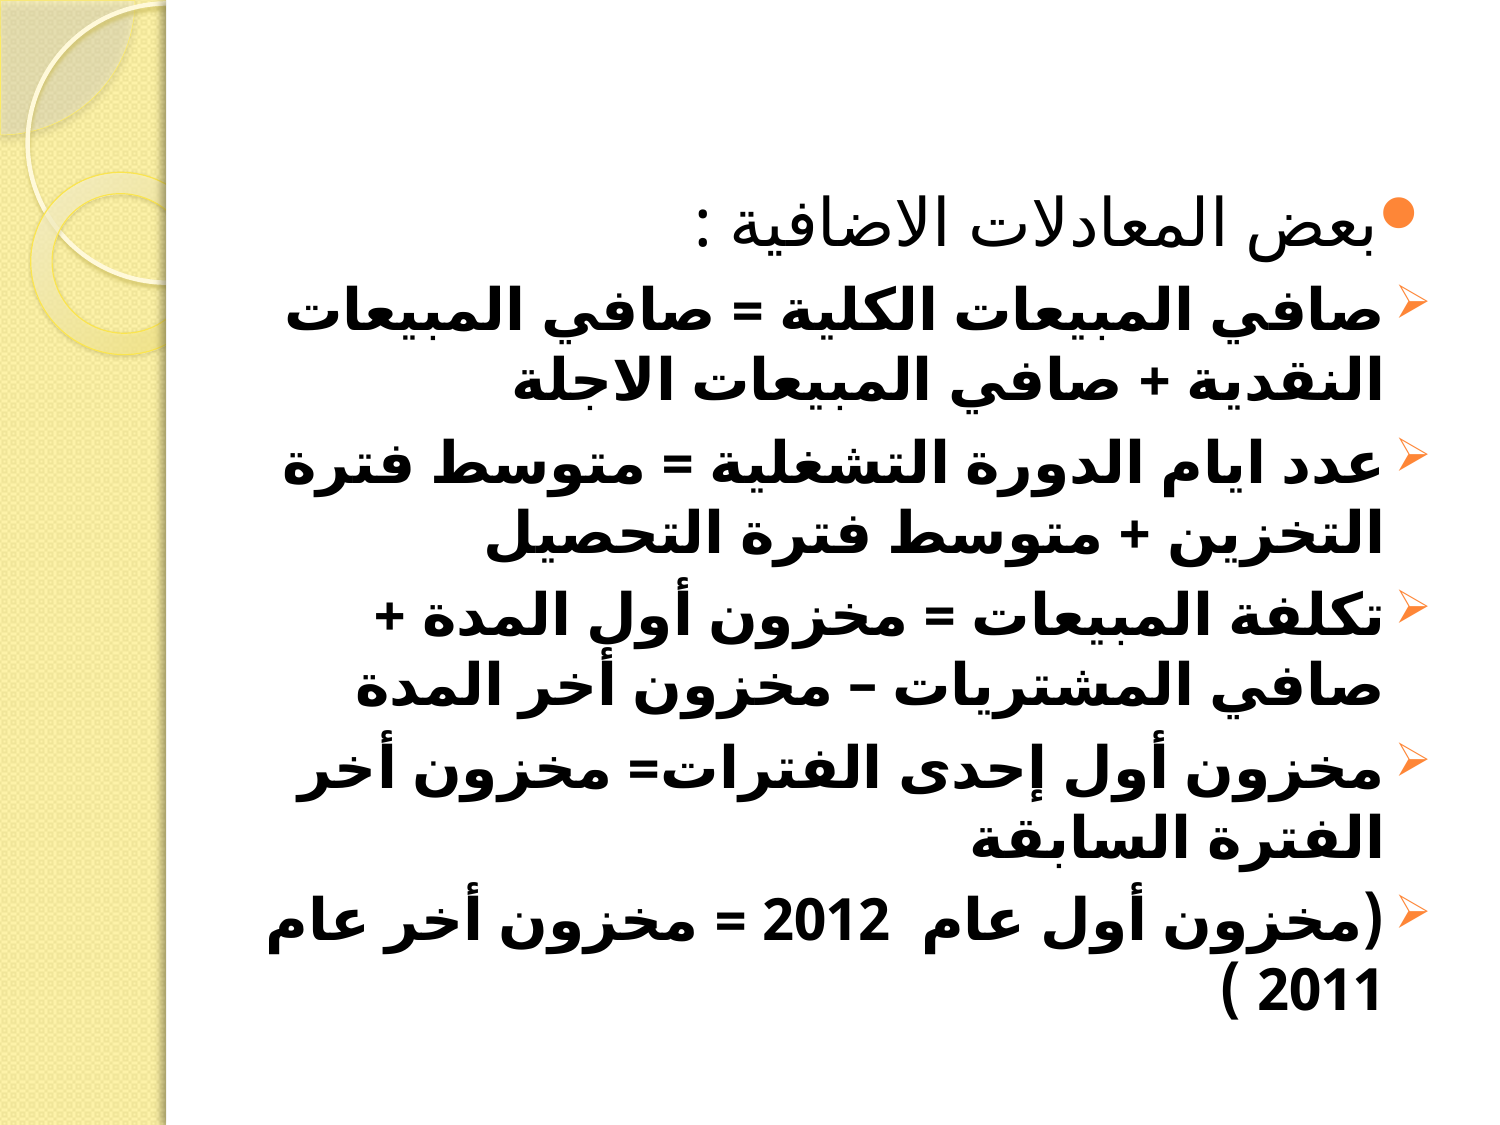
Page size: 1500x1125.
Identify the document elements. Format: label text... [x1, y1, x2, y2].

list بعض المعادلات الاضافية : صافي المبيعات الكلية = صافي المبيعات النقدية + صافي المبيعات الاجلة عدد ايام الدورة التشغلية = متوسط فترة التخزين + متوسط فترة التحصيل تكلفة المبيعات = مخزون أول المدة + صافي المشتريات – مخزون أخر المدة مخزون أول إحدى الفترات= مخزون أخر الفترة السابقة (مخزون أول عام 2012 = مخزون أخر عام 2011 ) [230, 172, 1461, 905]
